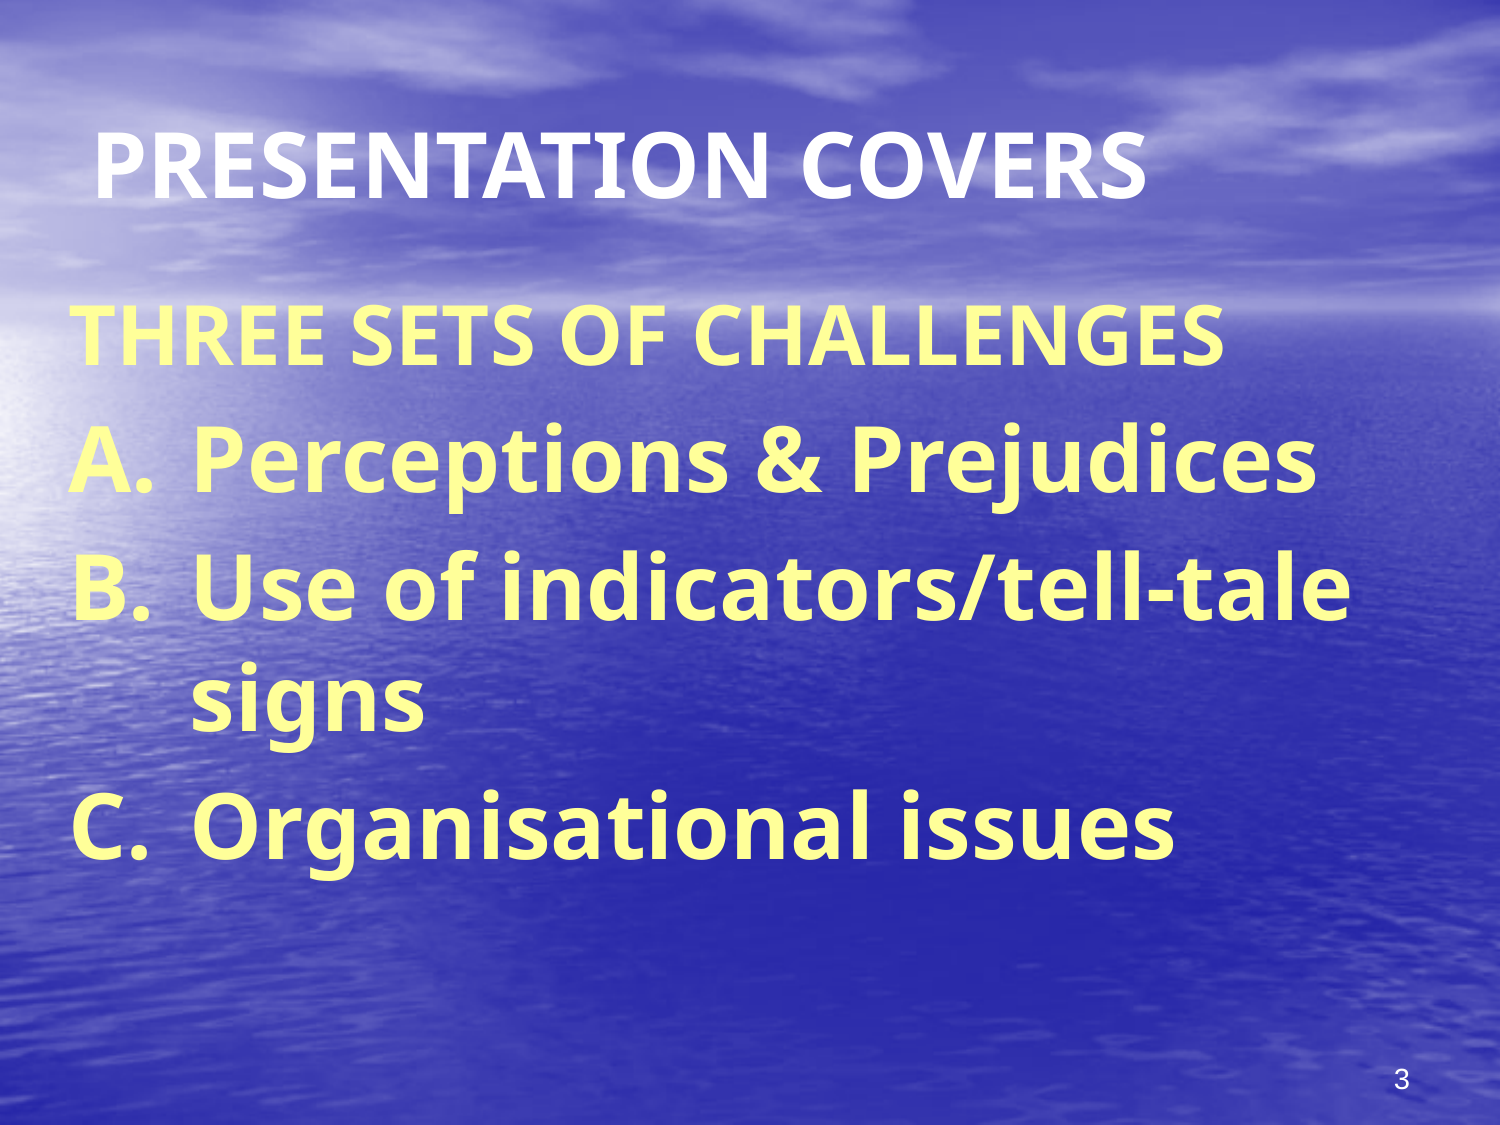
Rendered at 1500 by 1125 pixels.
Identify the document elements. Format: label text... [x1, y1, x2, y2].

slide_number 3 [1074, 1083, 1425, 1103]
title PRESENTATION COVERS [75, 47, 1425, 275]
list THREE SETS OF CHALLENGES Perceptions & Prejudices Use of indicators/tell-tale signs Organisational issues [53, 275, 1425, 1083]
